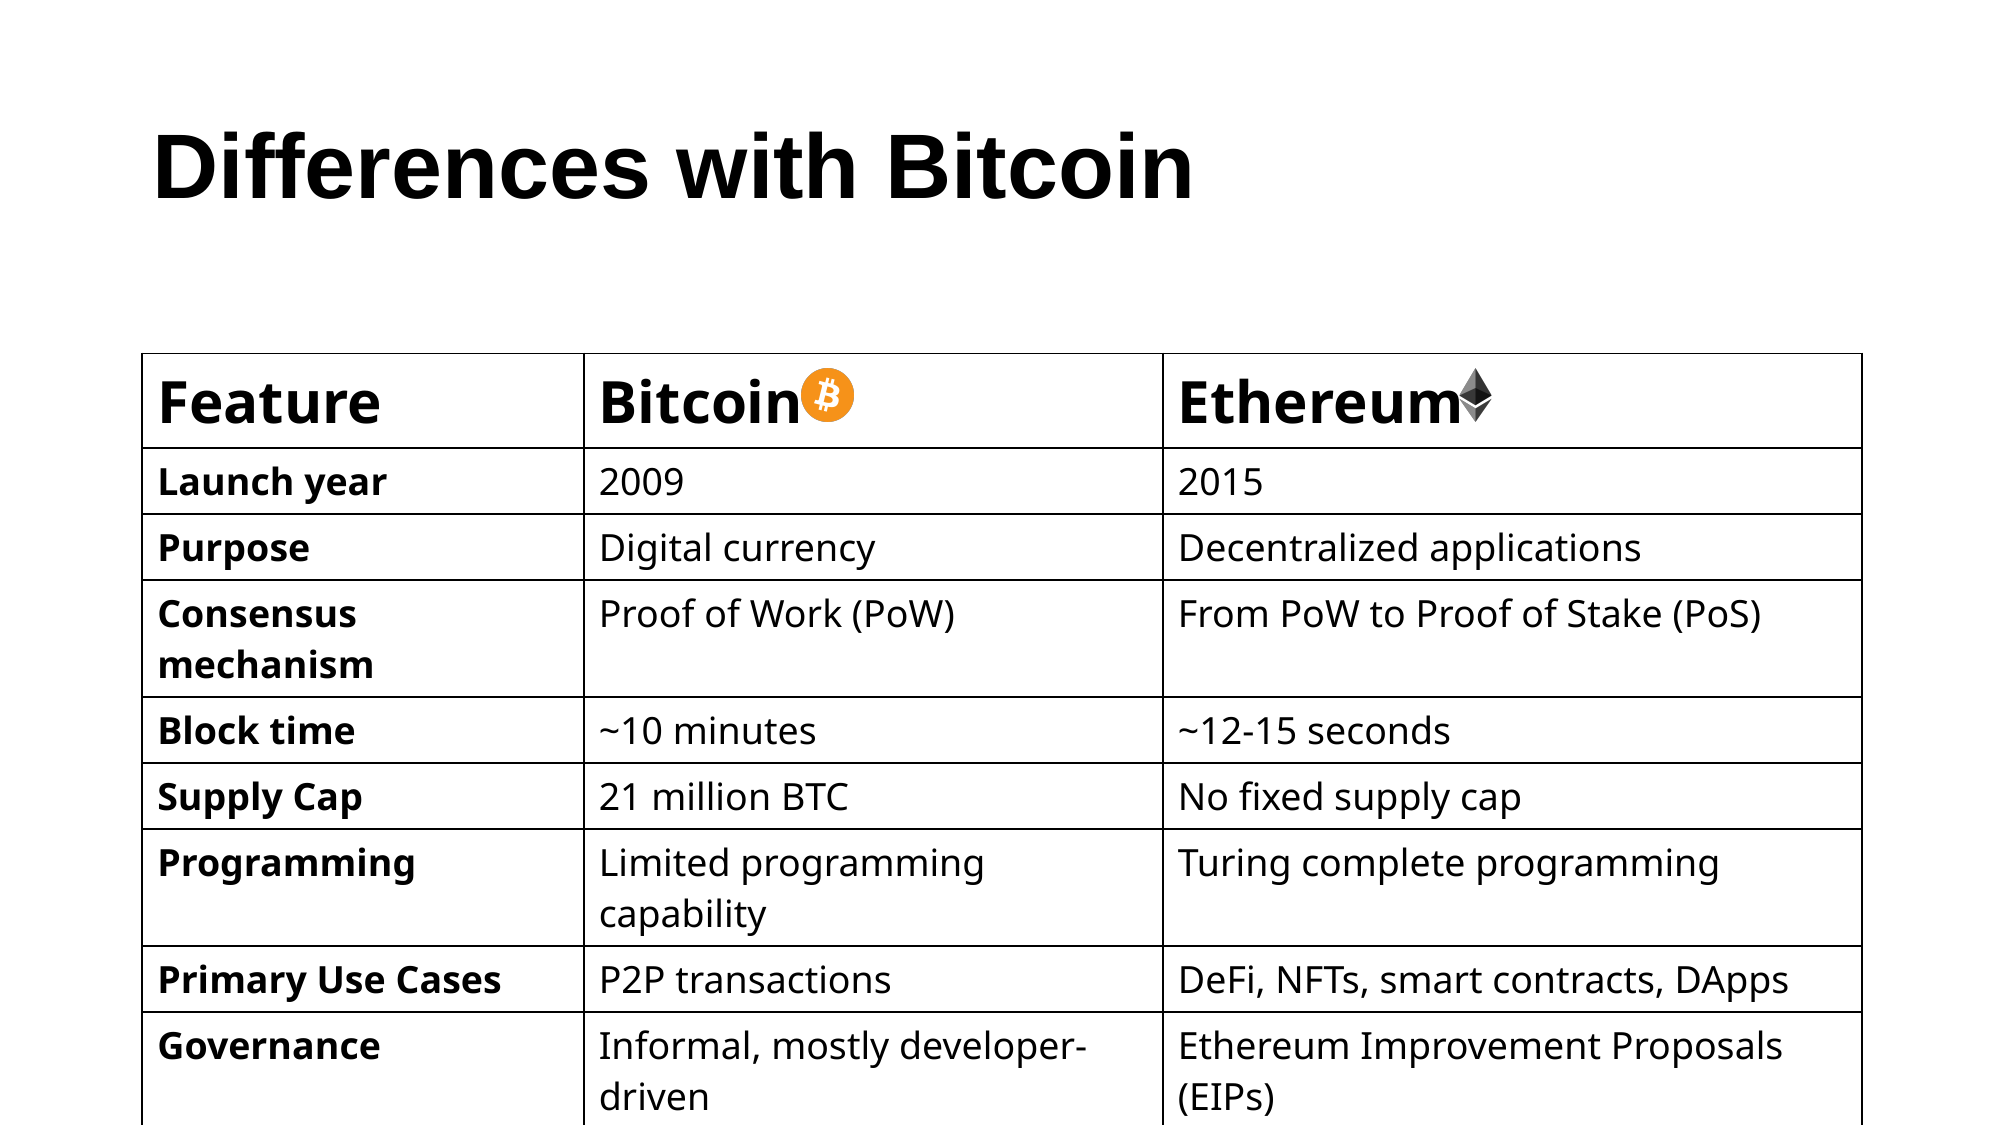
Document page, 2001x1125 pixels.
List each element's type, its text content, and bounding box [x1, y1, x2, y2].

table_cell 2009 [585, 449, 1162, 513]
table_header Bitcoin [585, 354, 1162, 447]
table_cell P2P transactions [585, 947, 1162, 1011]
table_cell Programming [143, 830, 583, 945]
table_cell Digital currency [585, 515, 1162, 579]
table_cell ~12-15 seconds [1164, 698, 1861, 762]
table_cell ~10 minutes [585, 698, 1162, 762]
table_cell Supply Cap [143, 764, 583, 828]
table_cell Block time [143, 698, 583, 762]
table_cell Governance [143, 1013, 583, 1125]
title Differences with Bitcoin [137, 59, 1863, 278]
table_cell Launch year [143, 449, 583, 513]
table_cell From PoW to Proof of Stake (PoS) [1164, 581, 1861, 696]
table_cell Consensus mechanism [143, 581, 583, 696]
table_cell DeFi, NFTs, smart contracts, DApps [1164, 947, 1861, 1011]
table_cell Primary Use Cases [143, 947, 583, 1011]
table_cell Purpose [143, 515, 583, 579]
table_cell 21 million BTC [585, 764, 1162, 828]
table_cell Ethereum Improvement Proposals (EIPs) [1164, 1013, 1861, 1125]
picture [800, 368, 854, 422]
table_cell Informal, mostly developer-driven [585, 1013, 1162, 1125]
table_cell Proof of Work (PoW) [585, 581, 1162, 696]
table_cell No fixed supply cap [1164, 764, 1861, 828]
table_cell Decentralized applications [1164, 515, 1861, 579]
table_cell Turing complete programming [1164, 830, 1861, 945]
table_header Ethereum [1164, 354, 1861, 447]
picture [1448, 368, 1503, 422]
table_header Feature [143, 354, 583, 447]
table_cell 2015 [1164, 449, 1861, 513]
table_cell Limited programming capability [585, 830, 1162, 945]
